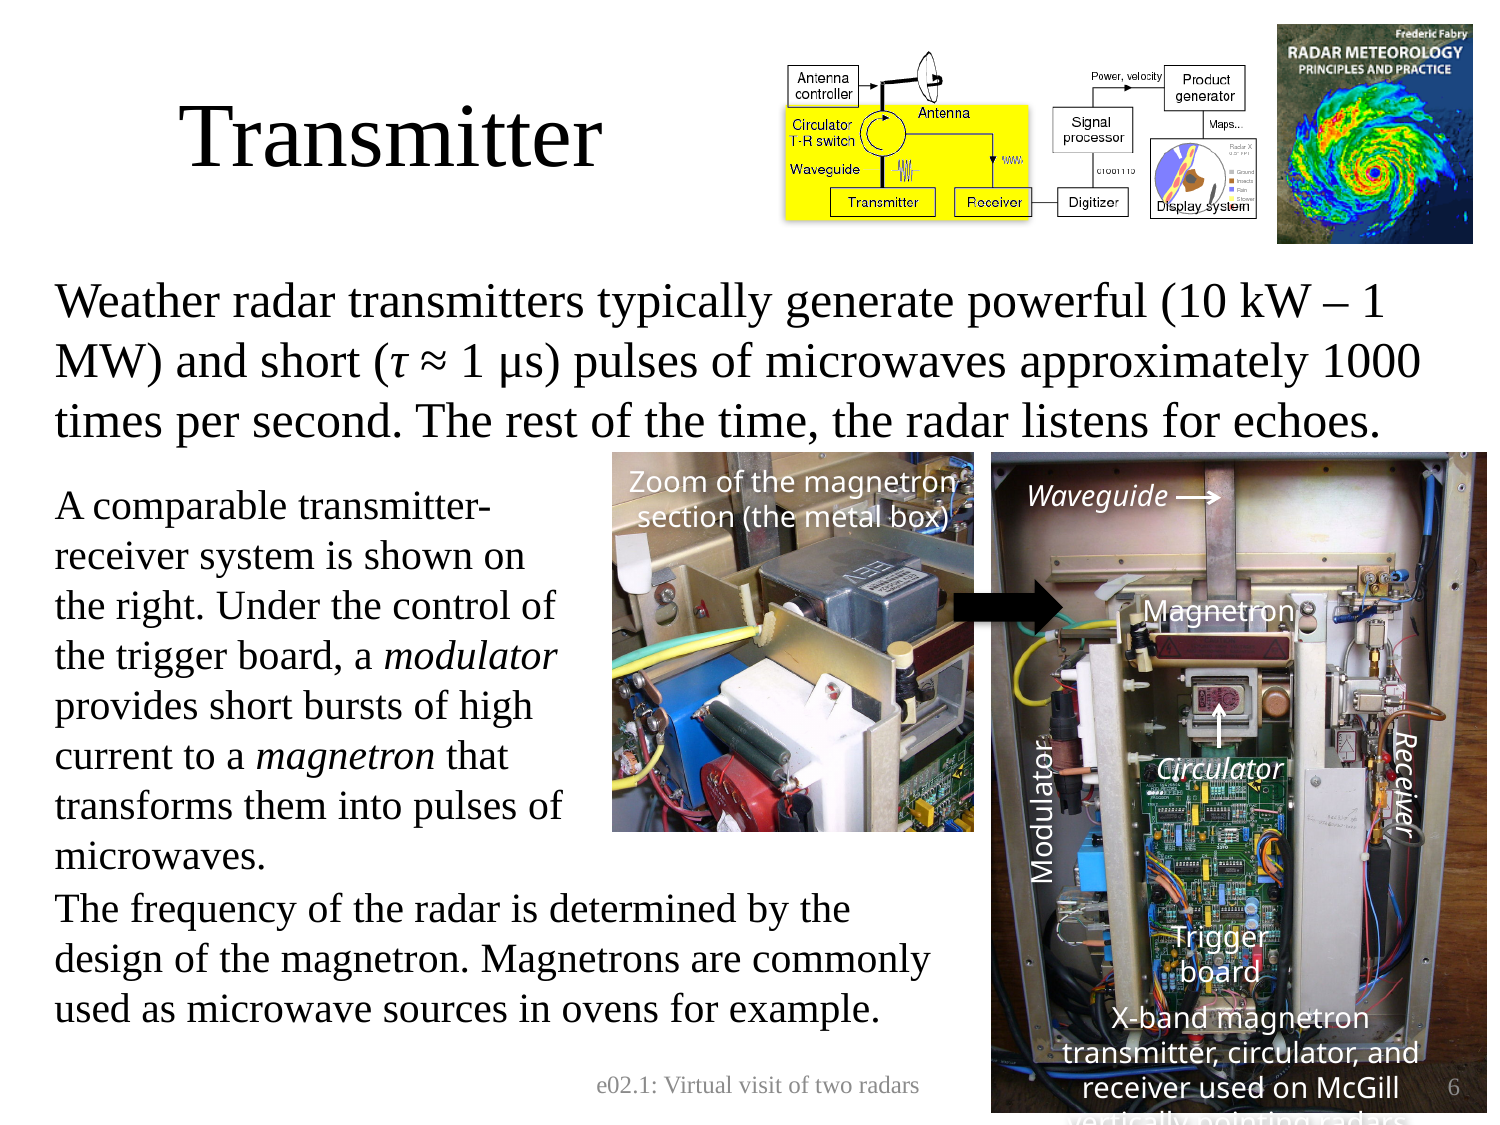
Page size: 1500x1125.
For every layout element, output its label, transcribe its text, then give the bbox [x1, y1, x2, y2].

picture [612, 452, 975, 832]
text_box Weather radar transmitters typically generate powerful (10 kW – 1 MW) and short (τ ≈ 1 μs) pulses of microwaves approximately 1000 times per second. The rest of the time, the radar listens for echoes. [39, 260, 1487, 462]
text_box A comparable transmitter-receiver system is shown on the right. Under the control of the trigger board, a modulator provides short bursts of high current to a magnetron that transforms them into pulses of microwaves. [39, 469, 593, 872]
text_box The frequency of the radar is determined by the design of the magnetron. Magnetrons are commonly used as microwave sources in ovens for example. [39, 872, 954, 1088]
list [785, 51, 1258, 221]
picture [991, 452, 1487, 1114]
footer e02.1: Virtual visit of two radars [169, 1053, 985, 1113]
text_box [979, 592, 985, 623]
title Transmitter [39, 26, 744, 233]
picture [1277, 24, 1473, 244]
